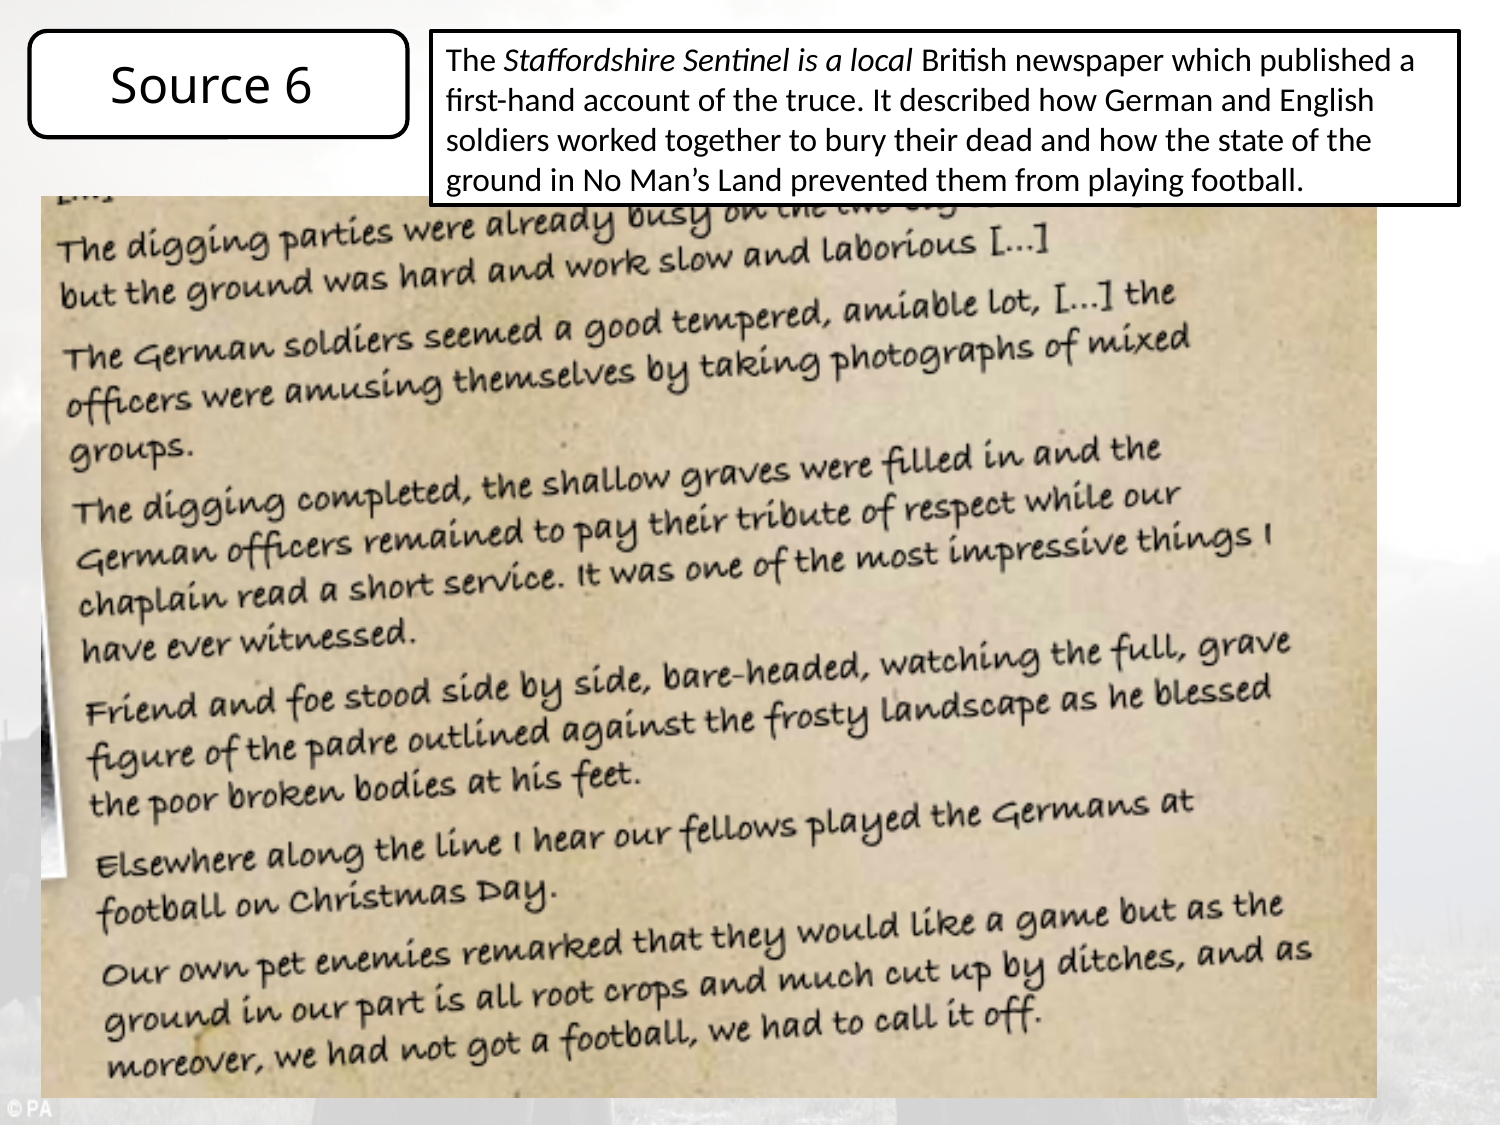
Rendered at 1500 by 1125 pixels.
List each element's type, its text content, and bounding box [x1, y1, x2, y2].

text_box Source 6 [27, 28, 410, 140]
text_box The Staffordshire Sentinel is a local British newspaper which published a ﬁrst-hand account of the truce. It described how German and English soldiers worked together to bury their dead and how the state of the ground in No Man’s Land prevented them from playing football. [429, 29, 1461, 207]
picture [41, 196, 1377, 1098]
